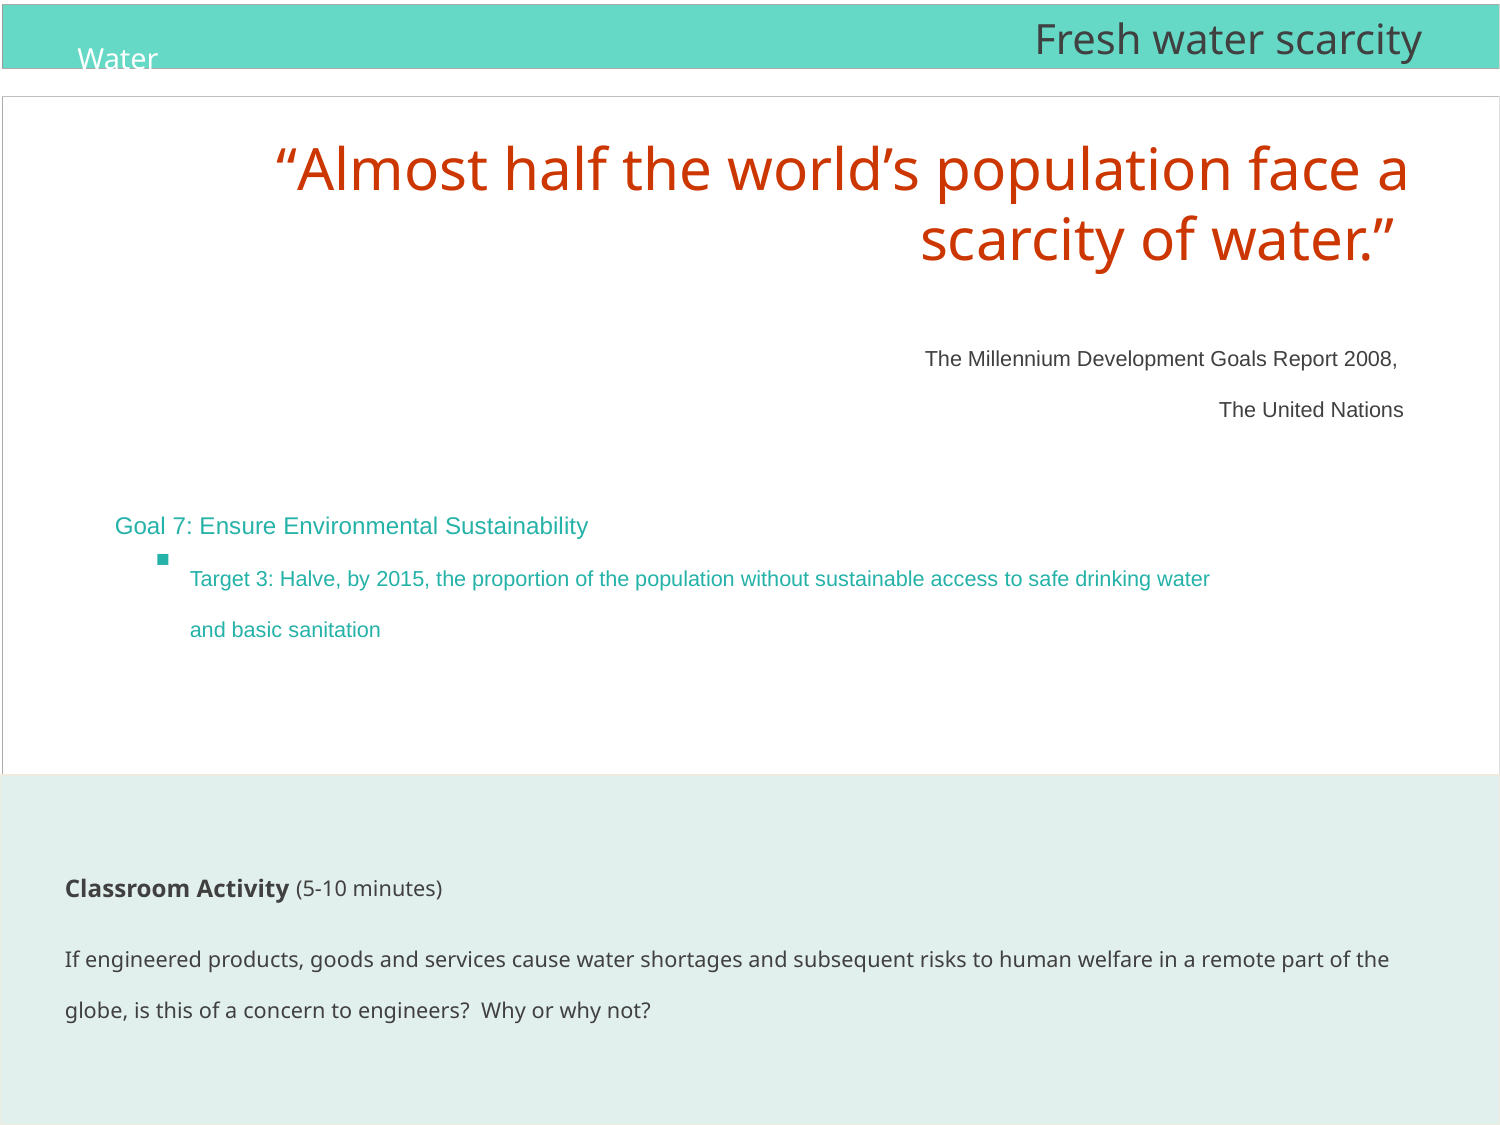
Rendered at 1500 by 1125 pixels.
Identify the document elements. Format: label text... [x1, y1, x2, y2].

picture [0, 0, 1500, 774]
title Fresh water scarcity [587, 12, 1438, 63]
text_box Classroom Activity (5-10 minutes) If engineered products, goods and services cause water shortages and subsequent risks to human welfare in a remote part of the globe, is this of a concern to engineers? Why or why not? [50, 837, 1425, 1031]
text_box [0, 774, 1500, 1125]
list “Almost half the world’s population face a scarcity of water.” [112, 125, 1425, 305]
text_box Goal 7: Ensure Environmental Sustainability Target 3: Halve, by 2015, the proportion of the population without sustainable access to safe drinking water and basic sanitation [99, 474, 1263, 706]
text_box The Millennium Development Goals Report 2008, The United Nations [524, 312, 1425, 430]
